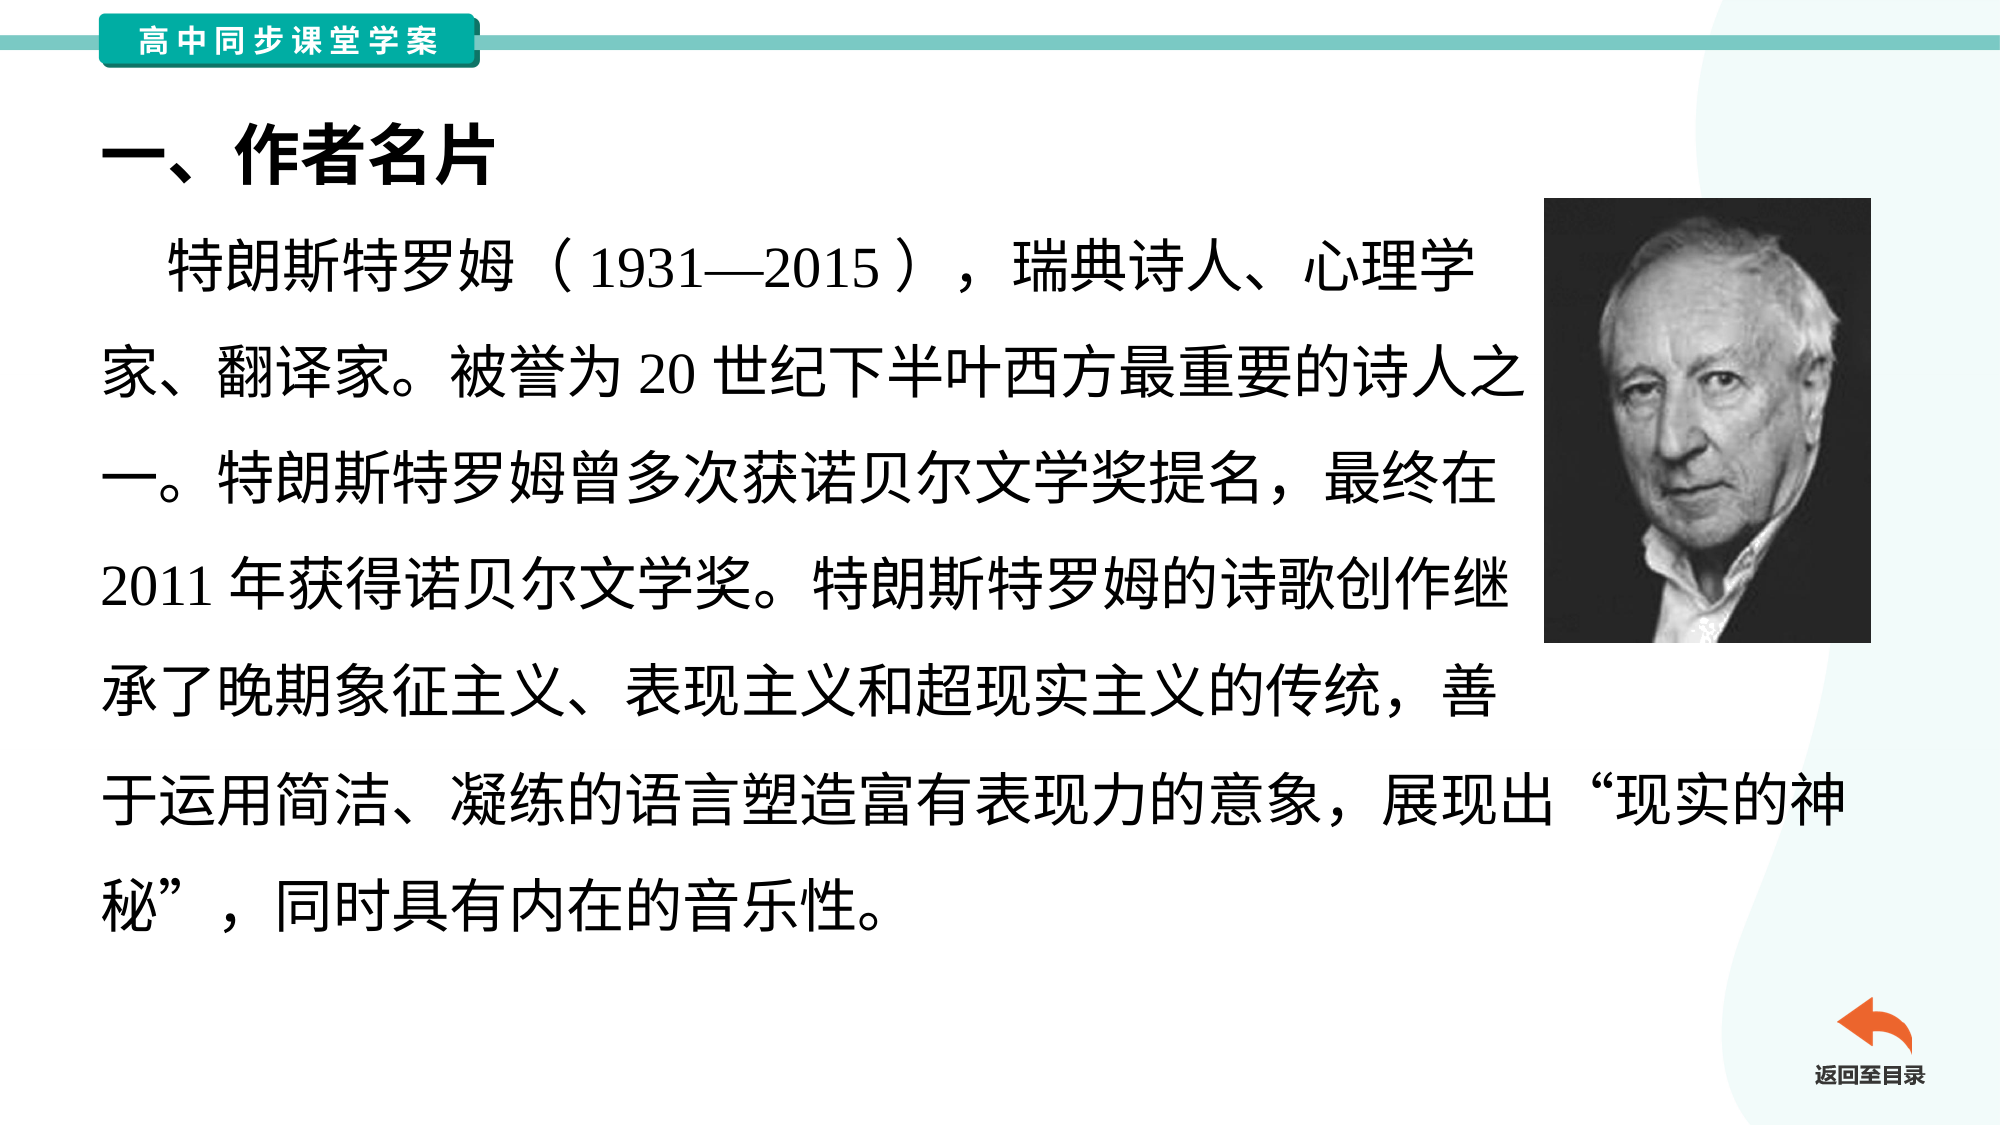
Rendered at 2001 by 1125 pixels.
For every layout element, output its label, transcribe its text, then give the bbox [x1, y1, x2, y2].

text_box 一、作者名片 [100, 76, 1899, 254]
text_box 特朗斯特罗姆（1931—2015），瑞典诗人、心理学 家、翻译家。被誉为20世纪下半叶西方最重要的诗人之 一。特朗斯特罗姆曾多次获诺贝尔文学奖提名，最终在 2011年获得诺贝尔文学奖。特朗斯特罗姆的诗歌创作继 承了晚期象征主义、表现主义和超现实主义的传统，善 [100, 192, 1553, 724]
picture [0, 0, 2000, 1125]
text_box 于运用简洁、凝练的语言塑造富有表现力的意象，展现出“现实的神 秘”，同时具有内在的音乐性。 [100, 726, 1900, 940]
